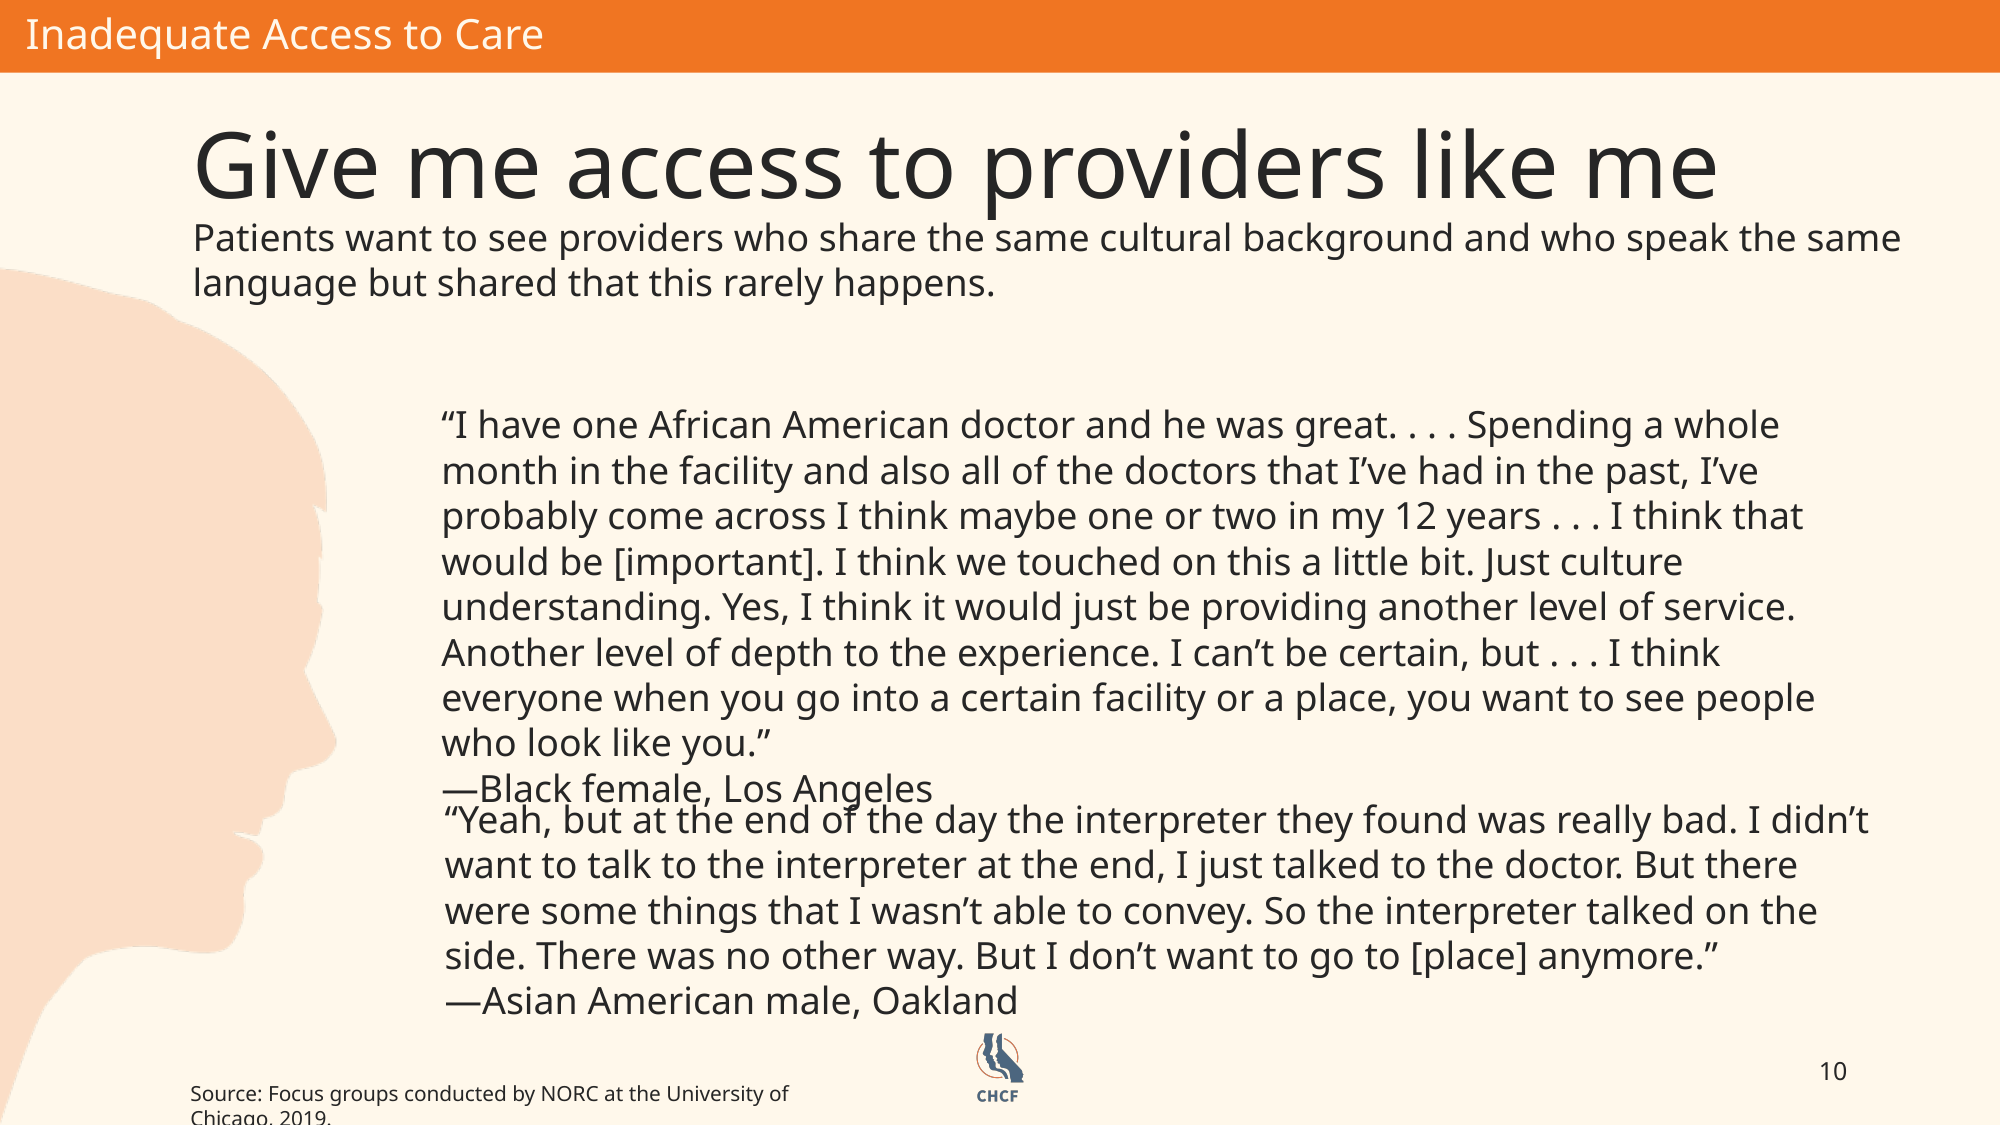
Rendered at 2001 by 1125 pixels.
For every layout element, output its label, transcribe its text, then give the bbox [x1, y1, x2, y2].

text_box Source: Focus groups conducted by NORC at the University of Chicago, 2019. [175, 1072, 849, 1125]
picture [951, 1009, 1049, 1125]
title Give me access to providers like me [177, 73, 1863, 206]
picture [0, 165, 560, 1125]
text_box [0, 0, 2000, 73]
slide_number 10 [1412, 1042, 1863, 1103]
text_box Patients want to see providers who share the same cultural background and who speak the same language but shared that this rarely happens. [177, 206, 1930, 311]
text_box “Yeah, but at the end of the day the interpreter they found was really bad. I didn’t want to talk to the interpreter at the end, I just talked to the doctor. But there were some things that I wasn’t able to convey. So the interpreter talked on the side. There was no other way. But I don’t want to go to [place] anymore.” —Asian American male, Oakland [429, 787, 1894, 999]
text_box “I have one African American doctor and he was great. . . . Spending a whole month in the facility and also all of the doctors that I’ve had in the past, I’ve probably come across I think maybe one or two in my 12 years . . . I think that would be [important]. I think we touched on this a little bit. Just culture understanding. Yes, I think it would just be providing another level of service. Another level of depth to the experience. I can’t be certain, but . . . I think everyone when you go into a certain facility or a place, you want to see people who look like you.” —Black female, Los Angeles [426, 393, 1900, 672]
